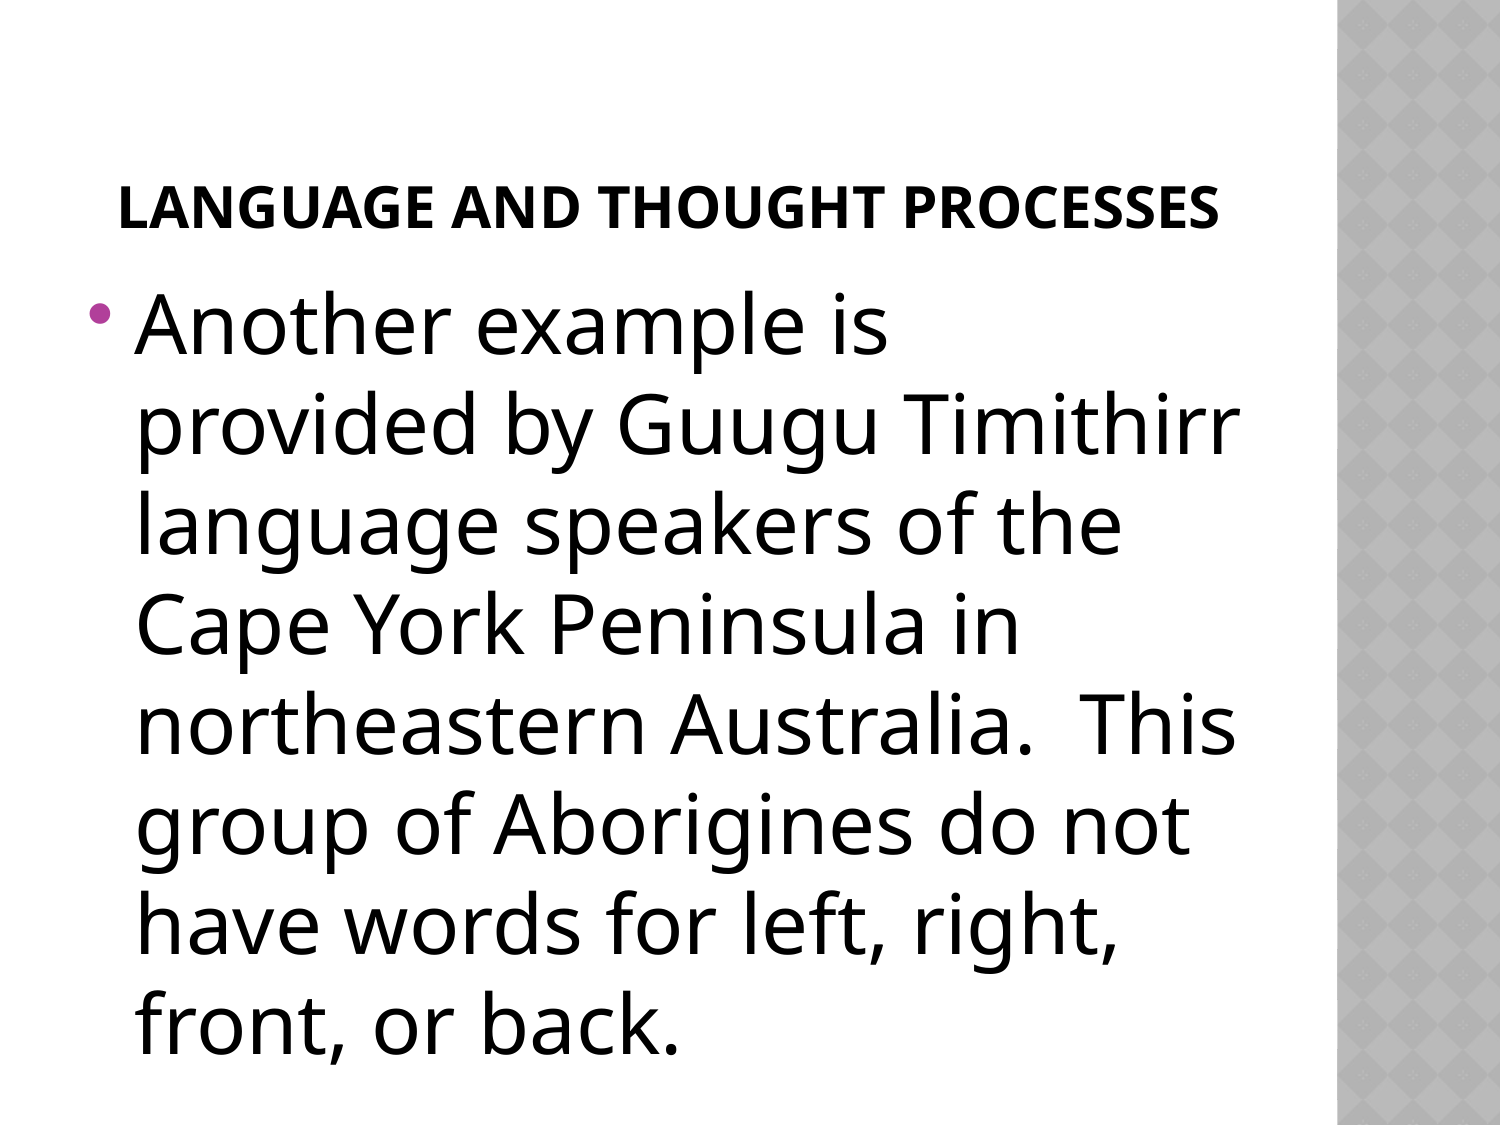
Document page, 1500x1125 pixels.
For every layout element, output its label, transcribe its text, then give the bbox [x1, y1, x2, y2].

title Language and thought processes [75, 52, 1263, 240]
list Another example is provided by Guugu Timithirr language speakers of the Cape York Peninsula in northeastern Australia. This group of Aborigines do not have words for left, right, front, or back. [75, 264, 1263, 1059]
